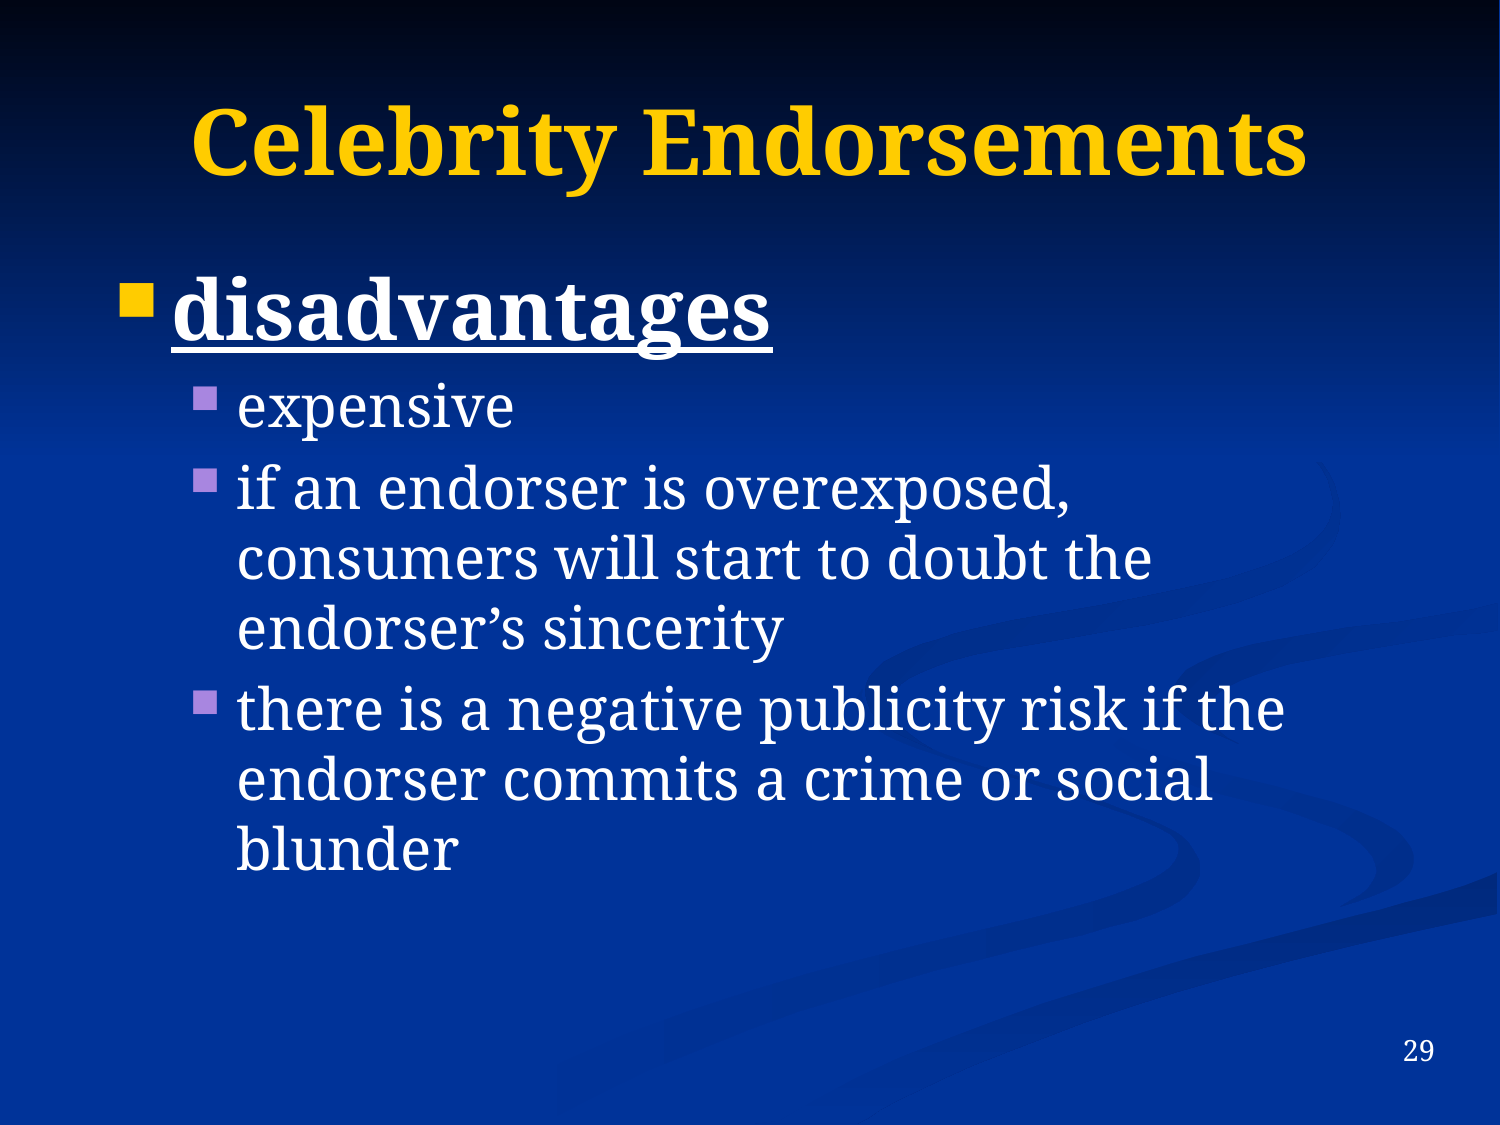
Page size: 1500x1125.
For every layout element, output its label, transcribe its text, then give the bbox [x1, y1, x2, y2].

list disadvantages expensive if an endorser is overexposed, consumers will start to doubt the endorser’s sincerity there is a negative publicity risk if the endorser commits a crime or social blunder [99, 249, 1376, 763]
text_box 29 [1137, 1024, 1450, 1103]
text_box Celebrity Endorsements [74, 45, 1425, 233]
text_box [137, 799, 1450, 888]
